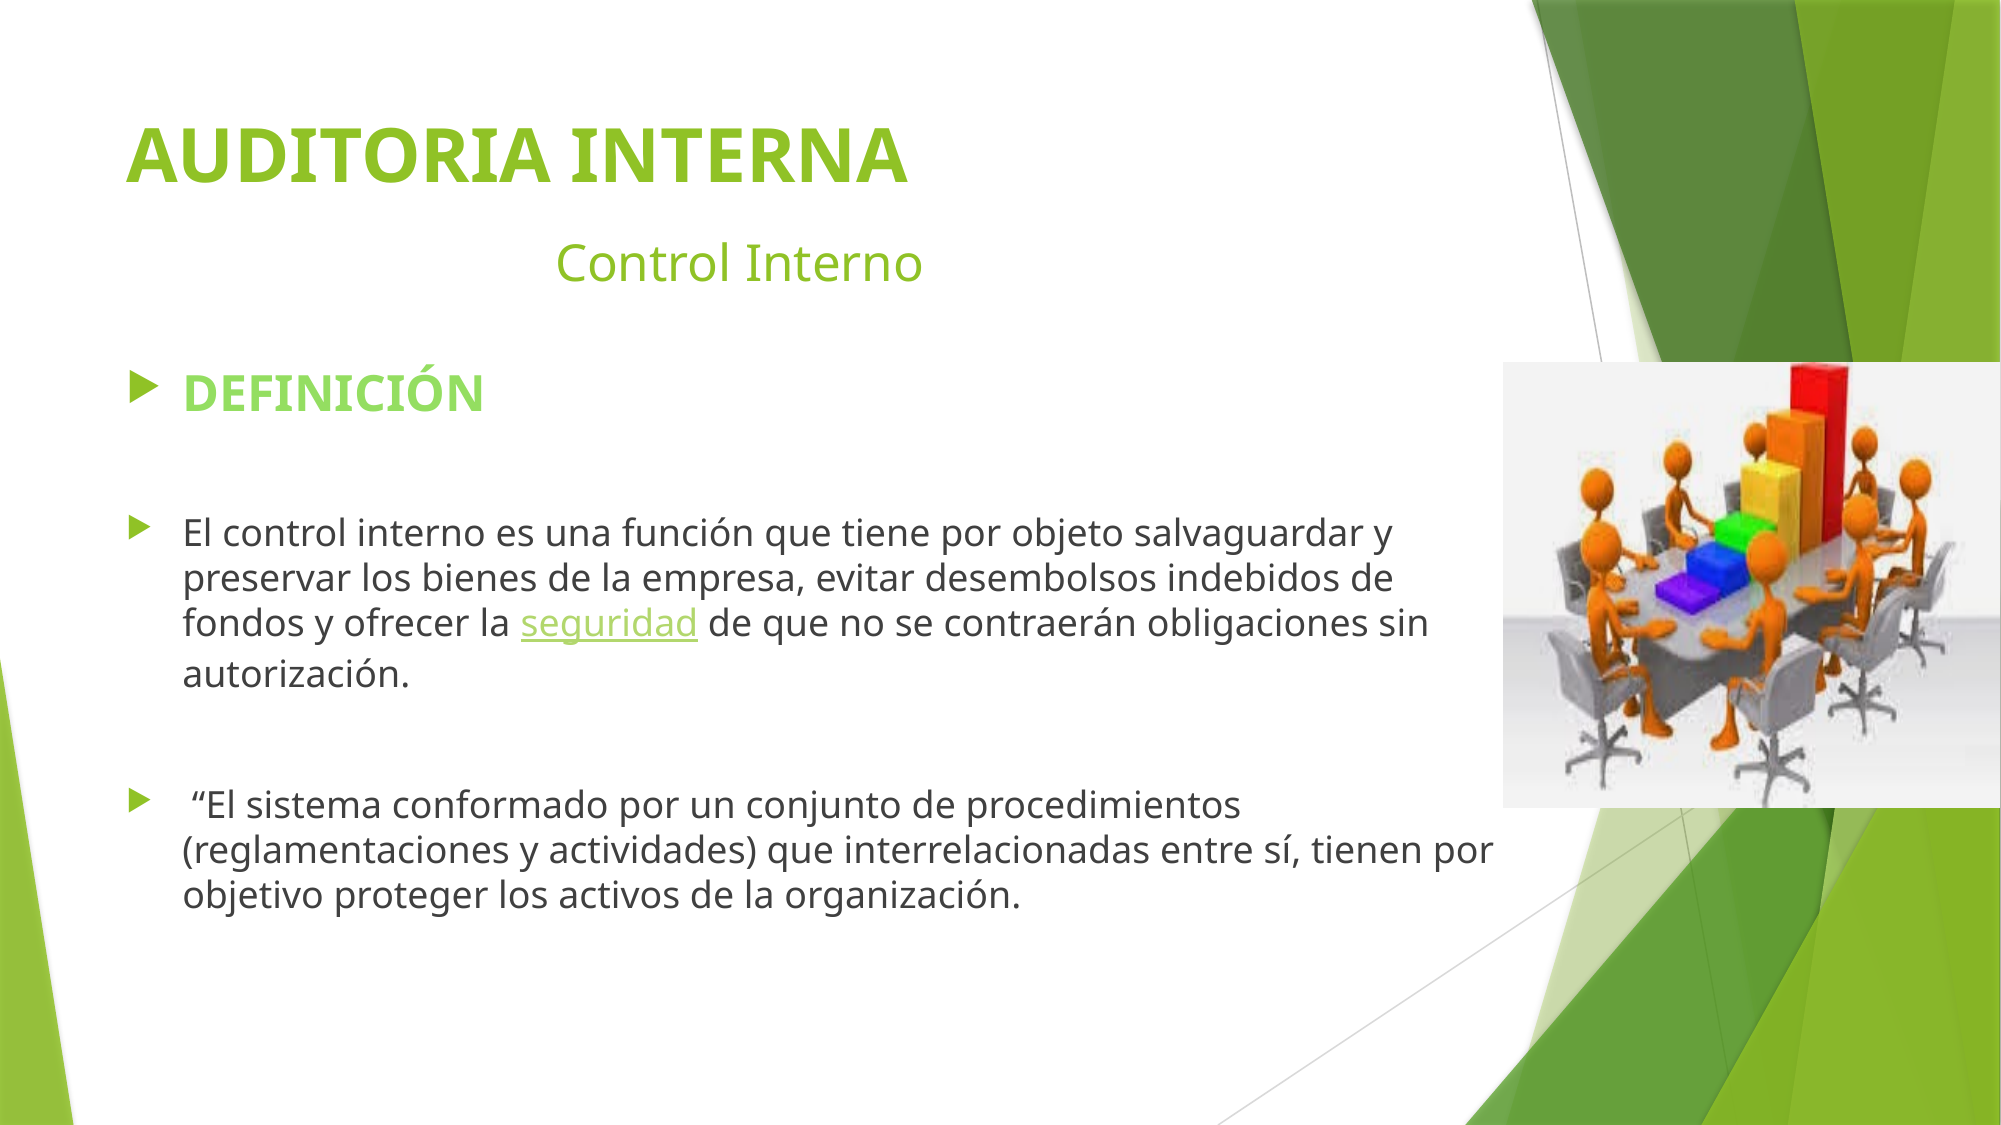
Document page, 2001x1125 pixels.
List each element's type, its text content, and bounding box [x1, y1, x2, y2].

list DEFINICIÓN El control interno es una función que tiene por objeto salvaguardar y preservar los bienes de la empresa, evitar desembolsos indebidos de fondos y ofrecer la seguridad de que no se contraerán obligaciones sin autorización. “El sistema conformado por un conjunto de procedimientos (reglamentaciones y actividades) que interrelacionadas entre sí, tienen por objetivo proteger los activos de la organización. [111, 354, 1522, 992]
picture [1502, 361, 2000, 808]
title AUDITORIA INTERNA [111, 99, 1522, 317]
text_box Control Interno [540, 223, 1221, 354]
